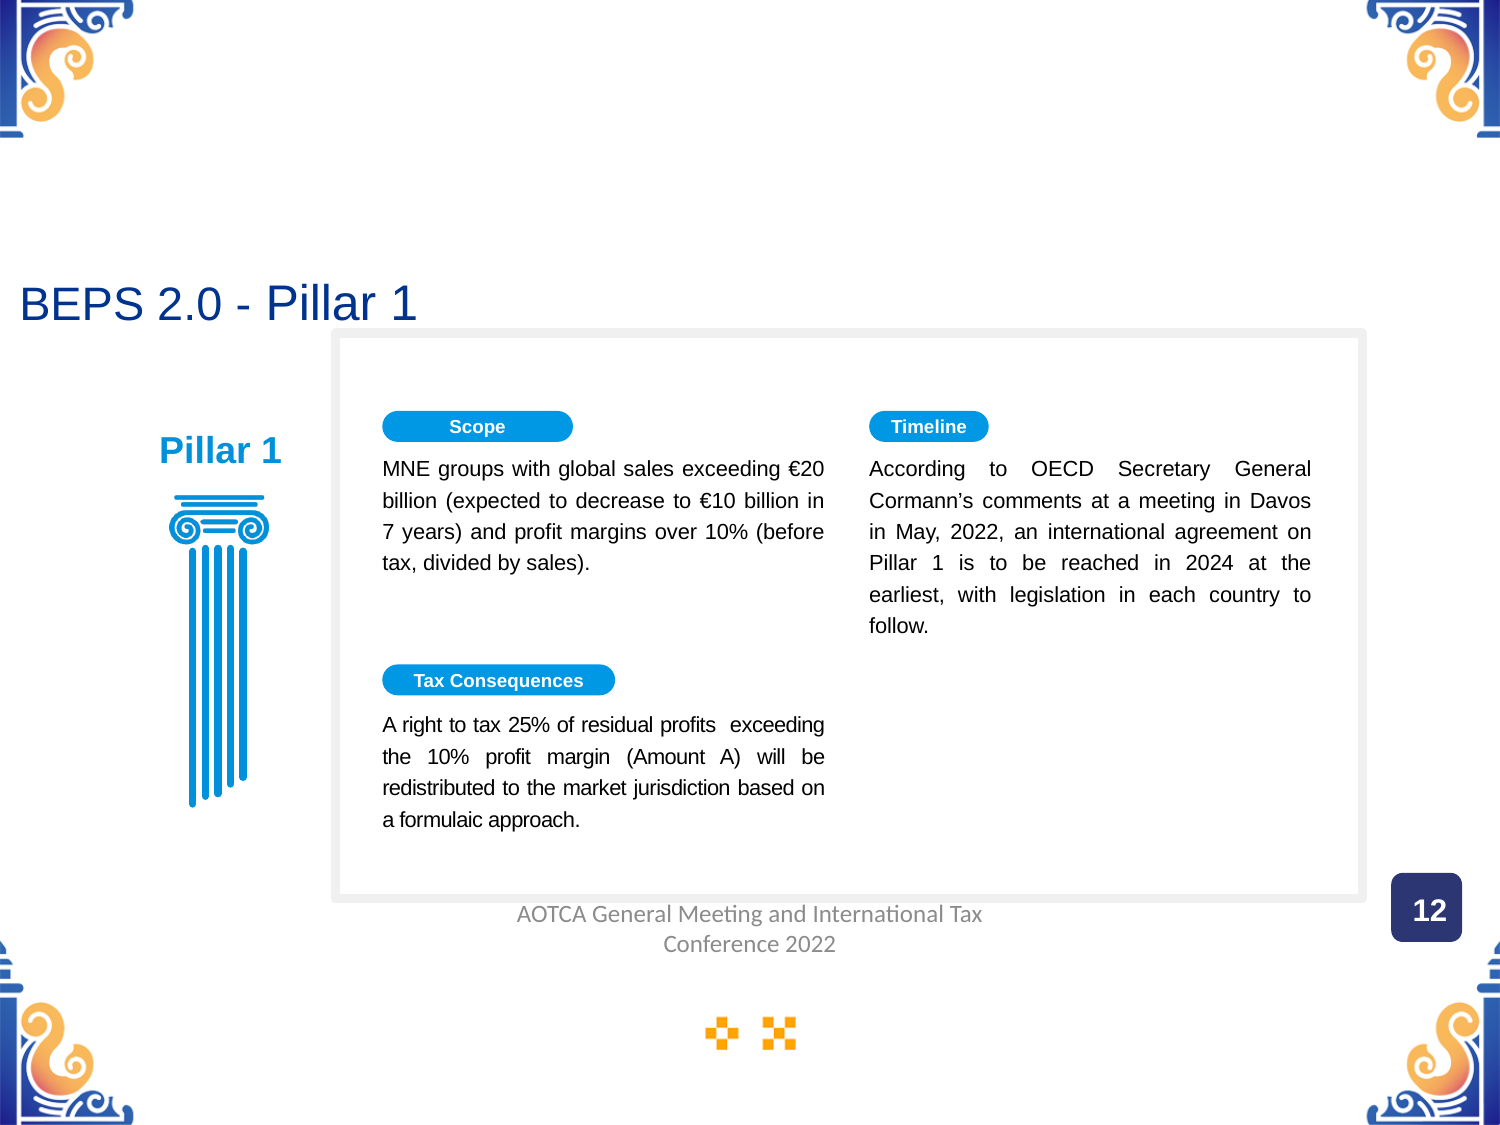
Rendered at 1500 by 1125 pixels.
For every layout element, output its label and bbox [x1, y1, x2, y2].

text_box [382, 410, 826, 830]
text_box [158, 437, 283, 805]
text_box [869, 410, 1313, 638]
picture [0, 0, 1500, 1125]
